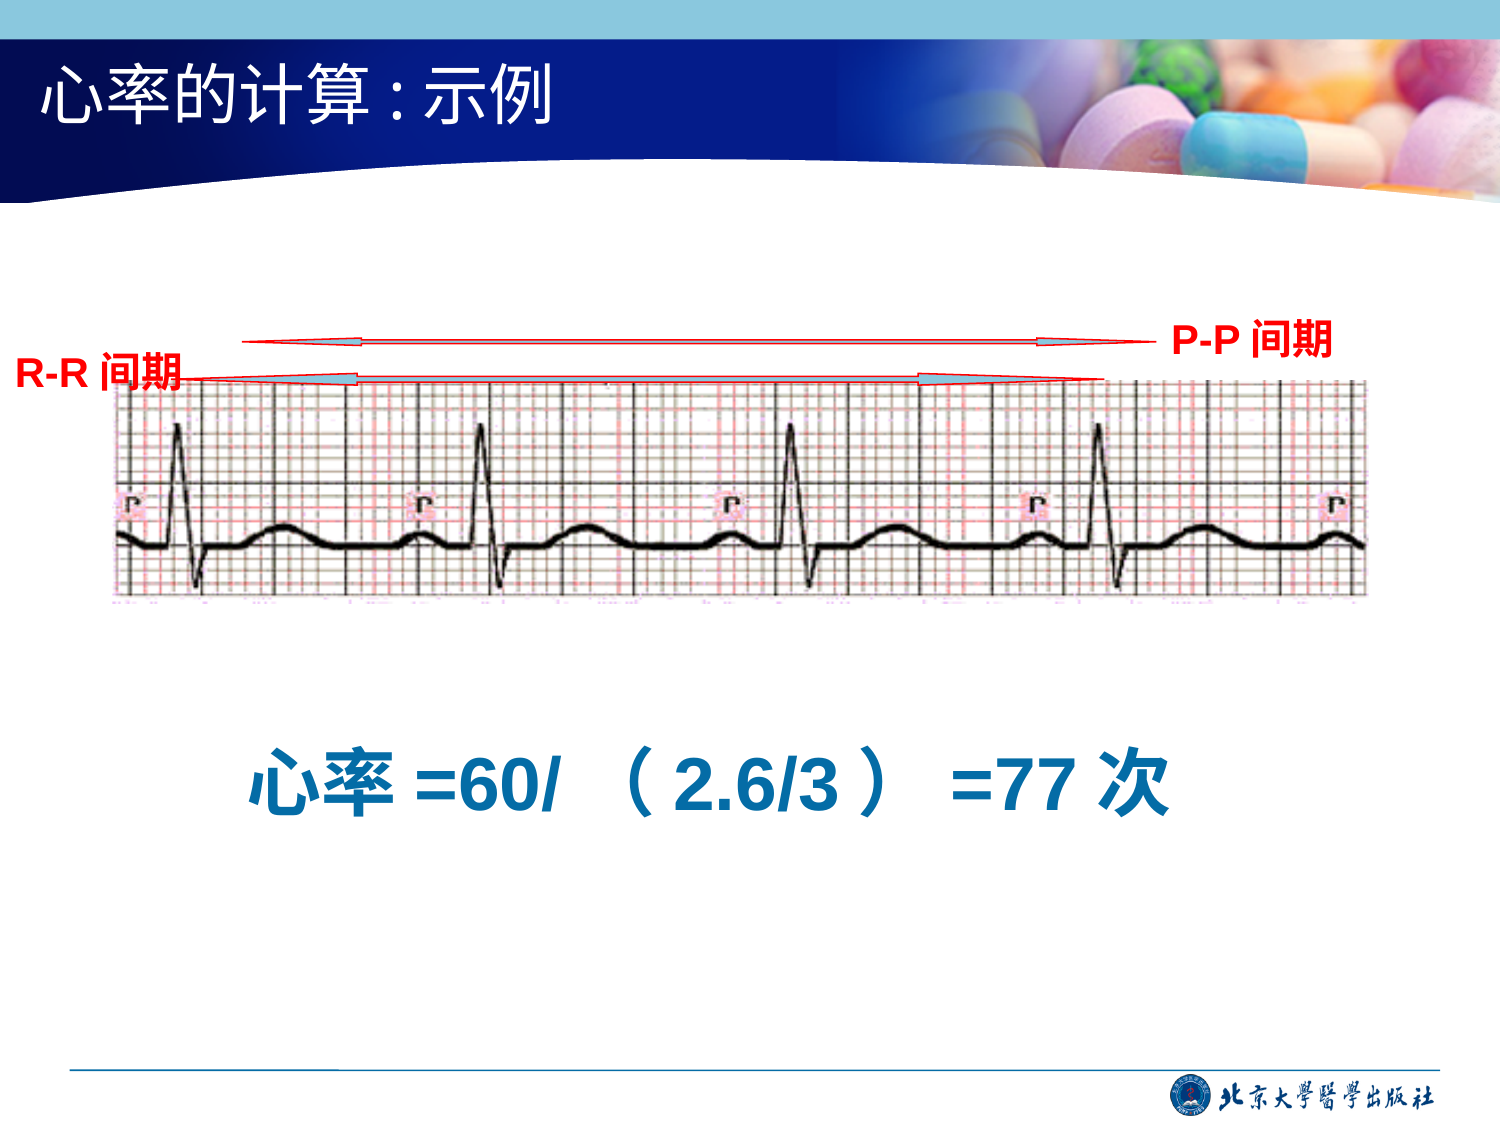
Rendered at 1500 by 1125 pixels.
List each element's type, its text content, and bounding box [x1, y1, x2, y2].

picture [0, 40, 1500, 203]
text_box [242, 338, 1156, 346]
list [111, 379, 1369, 604]
text_box 心率=60/（2.6/3）=77次 [123, 727, 1294, 833]
picture [1170, 1074, 1436, 1118]
text_box P-P间期 [1156, 305, 1376, 370]
text_box [210, 373, 1065, 378]
text_box R-R间期 [0, 338, 207, 403]
title 心率的计算:示例 [23, 46, 1349, 140]
